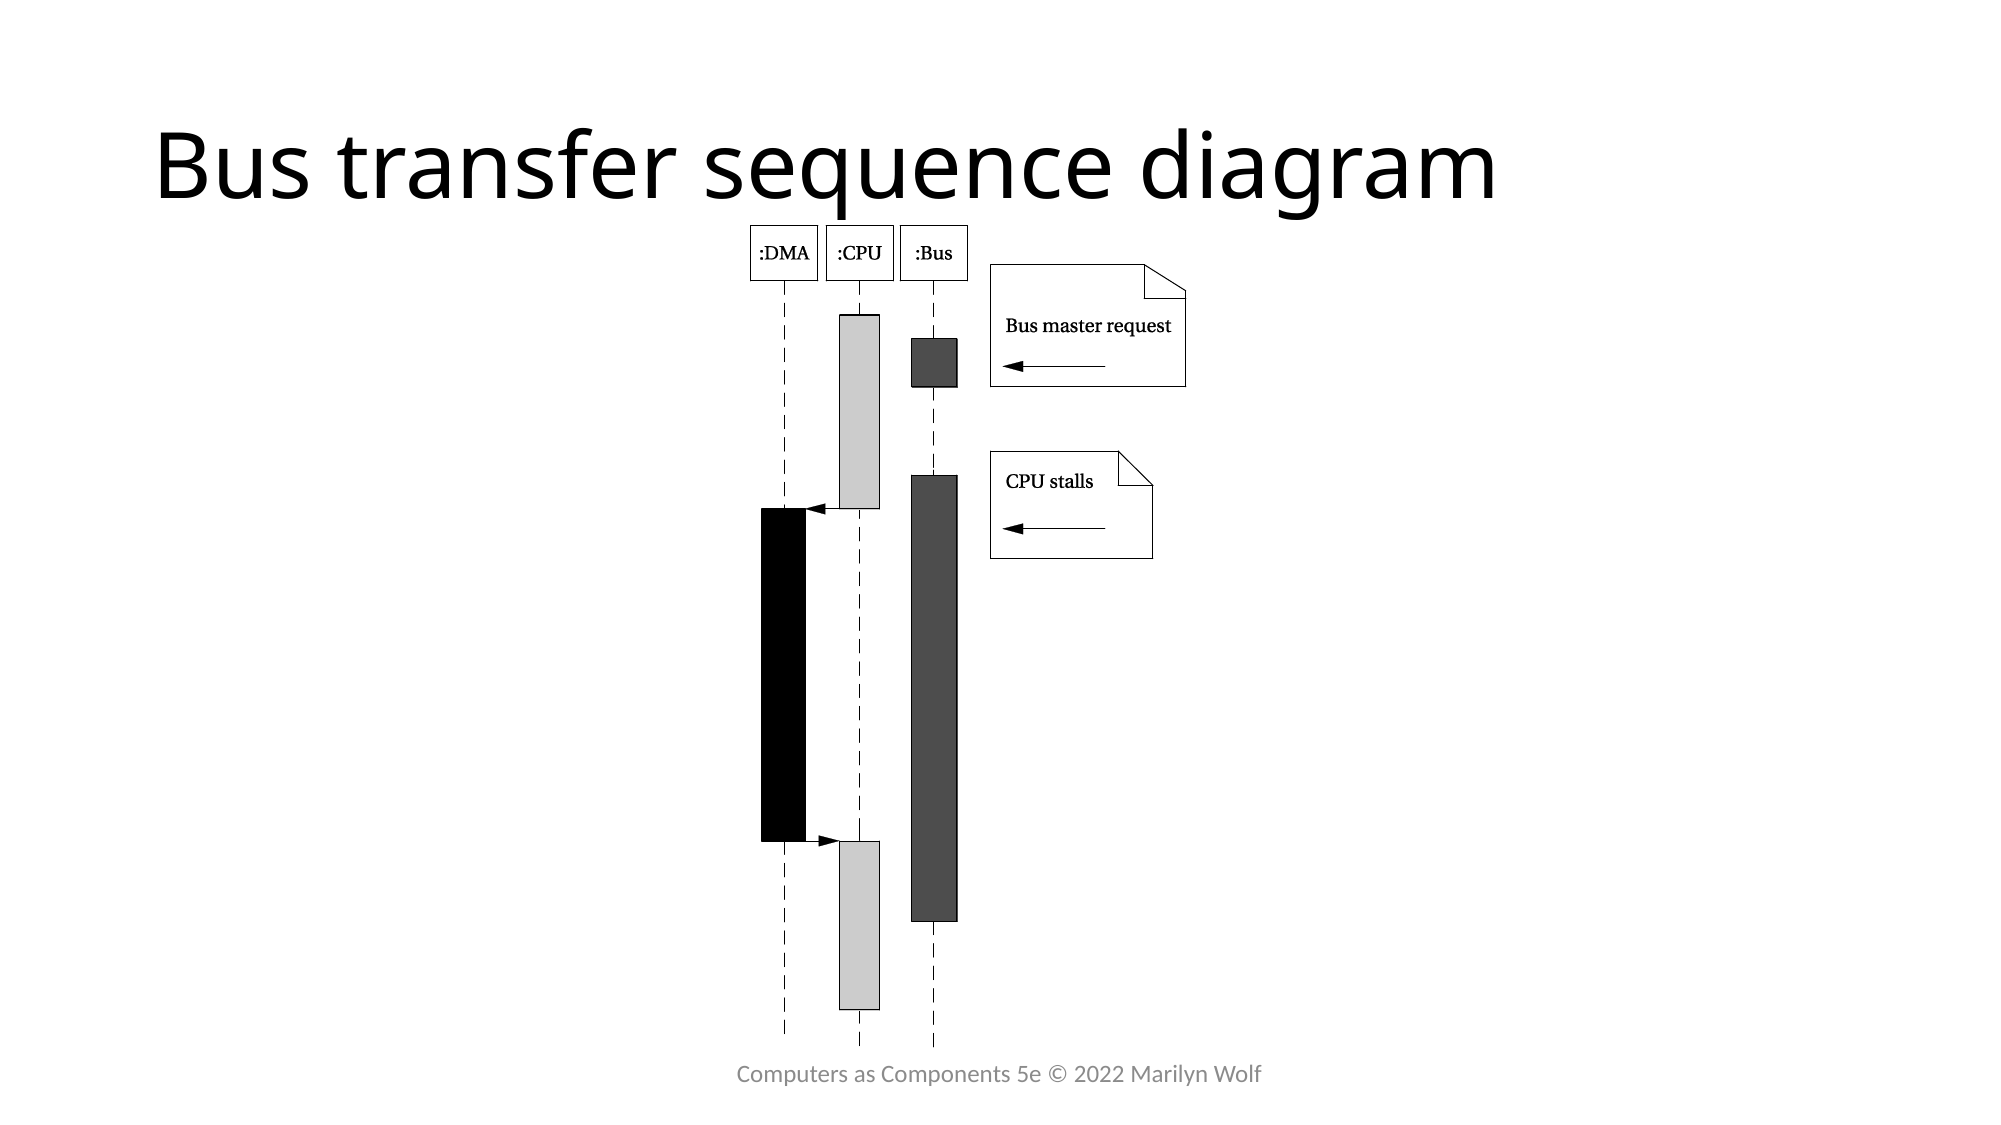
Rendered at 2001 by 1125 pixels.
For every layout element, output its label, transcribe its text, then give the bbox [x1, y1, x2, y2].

picture [749, 224, 1187, 1048]
title Bus transfer sequence diagram [137, 59, 1863, 278]
footer Computers as Components 5e © 2022 Marilyn Wolf [662, 1042, 1338, 1103]
